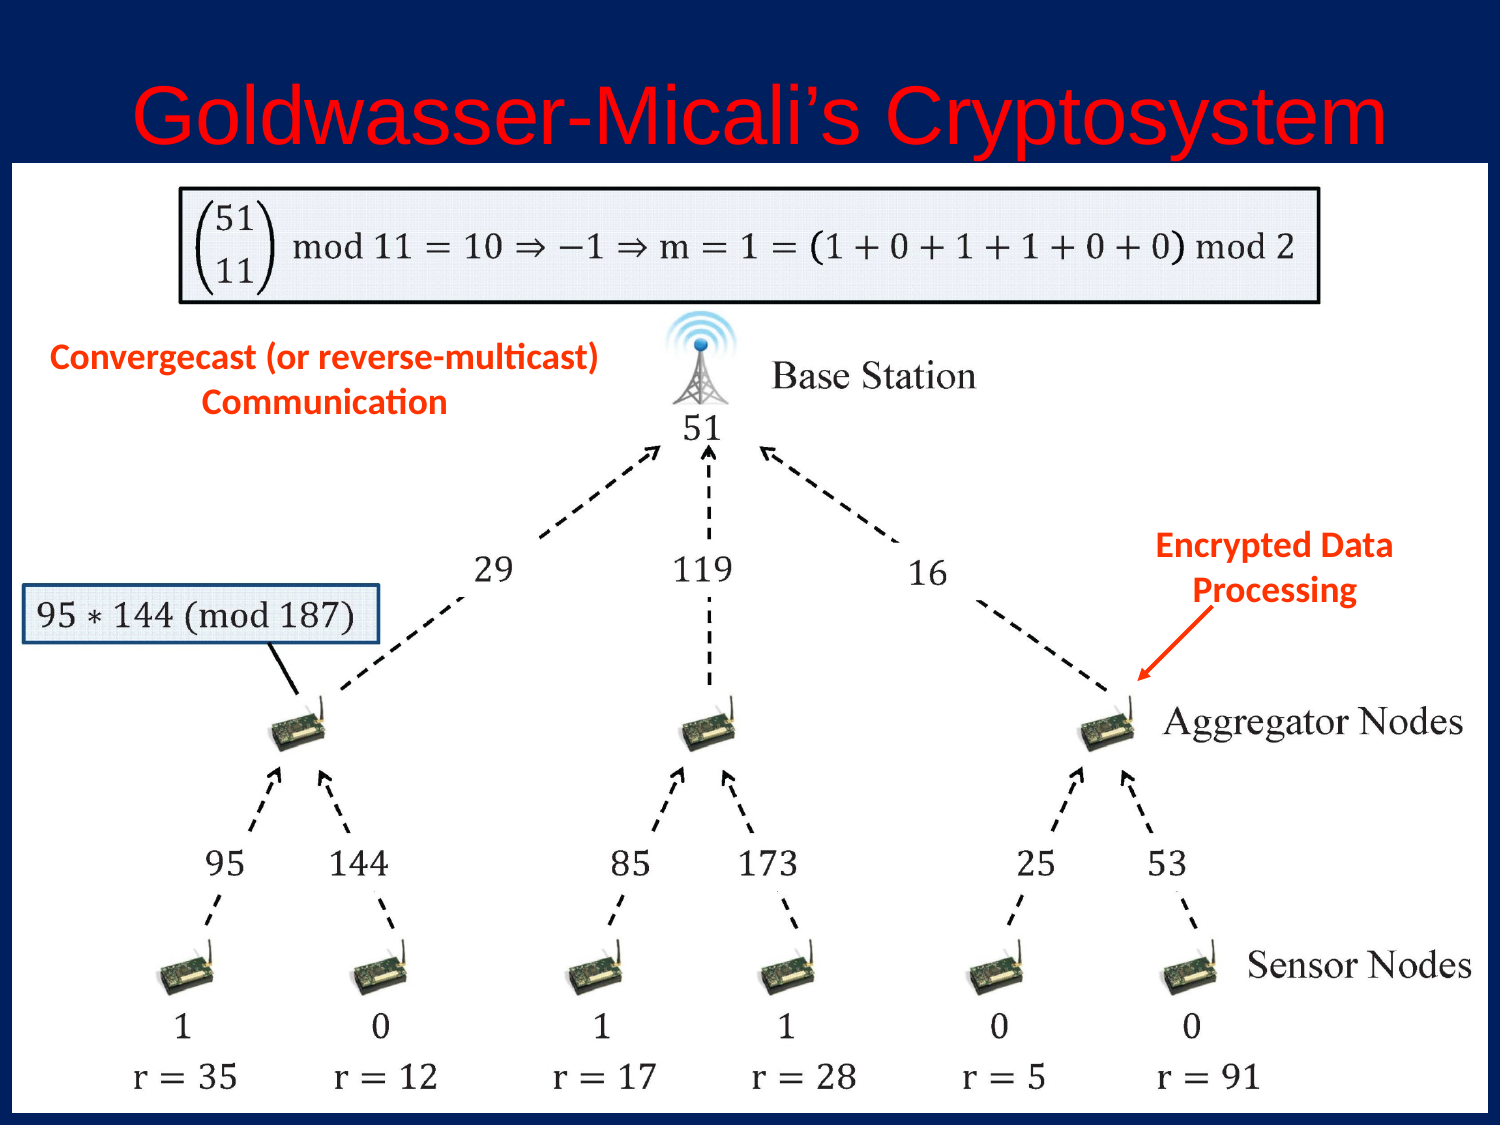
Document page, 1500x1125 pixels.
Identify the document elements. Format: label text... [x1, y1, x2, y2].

picture [12, 162, 1488, 1113]
title Goldwasser-Micali’s Cryptosystem [44, 36, 1456, 161]
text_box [1137, 605, 1213, 682]
